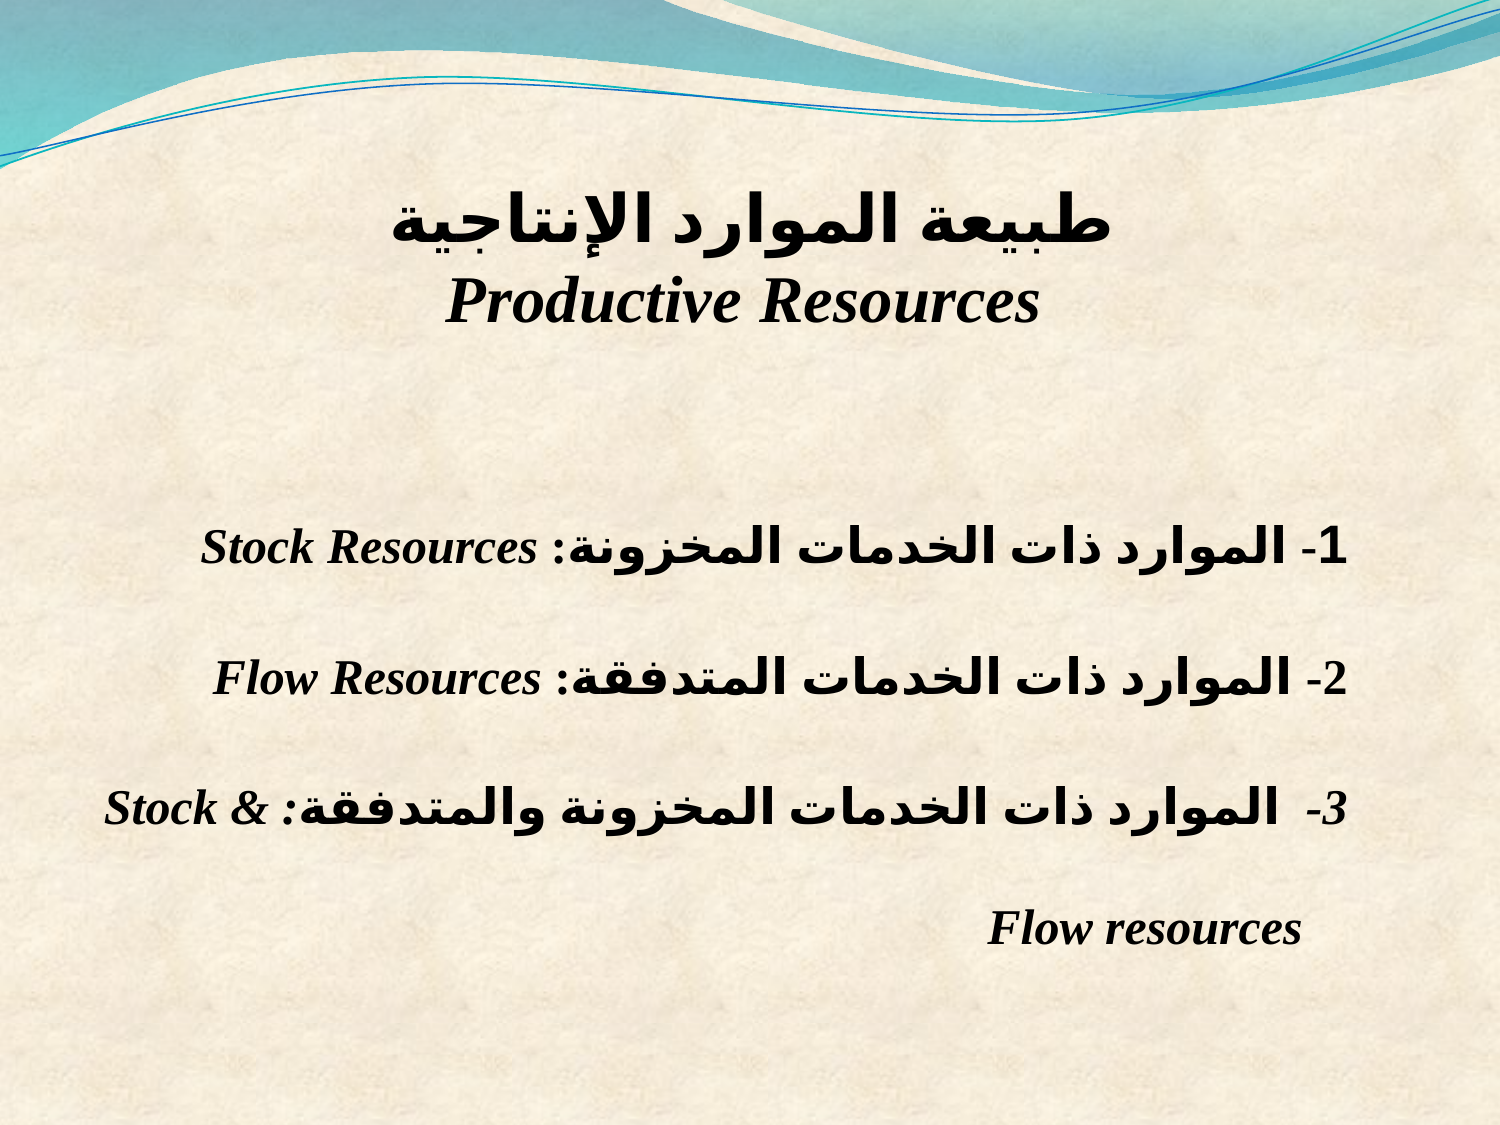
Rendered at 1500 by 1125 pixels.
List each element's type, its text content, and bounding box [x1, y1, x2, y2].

list 1- الموارد ذات الخدمات المخزونة: Stock Resources 2- الموارد ذات الخدمات المتدفقة: Flow Resources 3- الموارد ذات الخدمات المخزونة والمتدفقة: Stock & Flow resources [62, 437, 1363, 950]
text_box طبيعة الموارد الإنتاجية Productive Resources [122, 97, 1428, 353]
